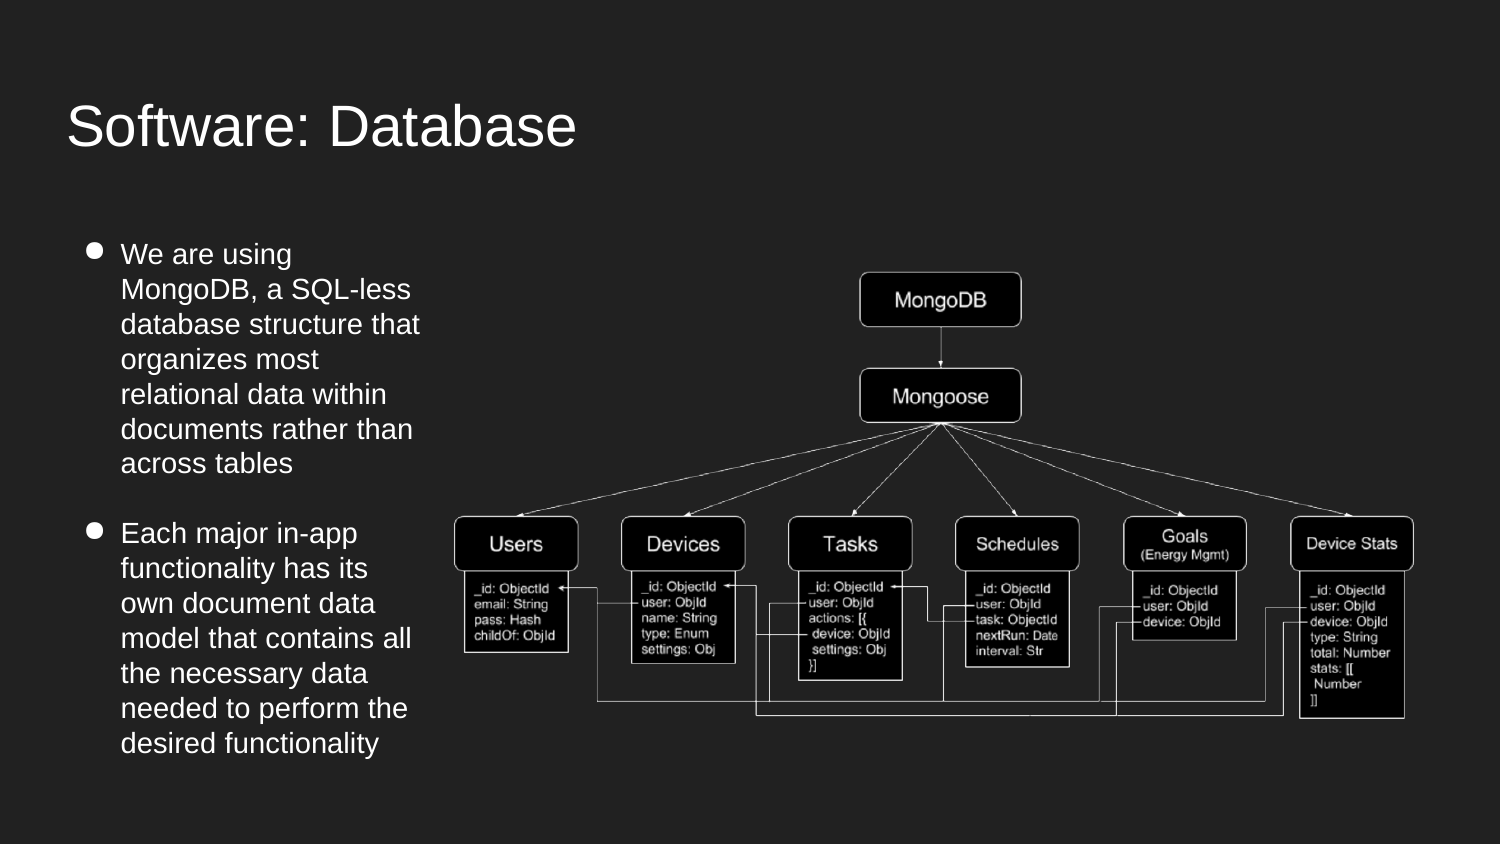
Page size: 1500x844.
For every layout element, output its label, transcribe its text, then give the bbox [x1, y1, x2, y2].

title Software: Database [51, 72, 1449, 167]
picture [429, 239, 1442, 744]
text_box We are using MongoDB, a SQL-less database structure that organizes most relational data within documents rather than across tables Each major in-app functionality has its own document data model that contains all the necessary data needed to perform the desired functionality [30, 220, 440, 776]
